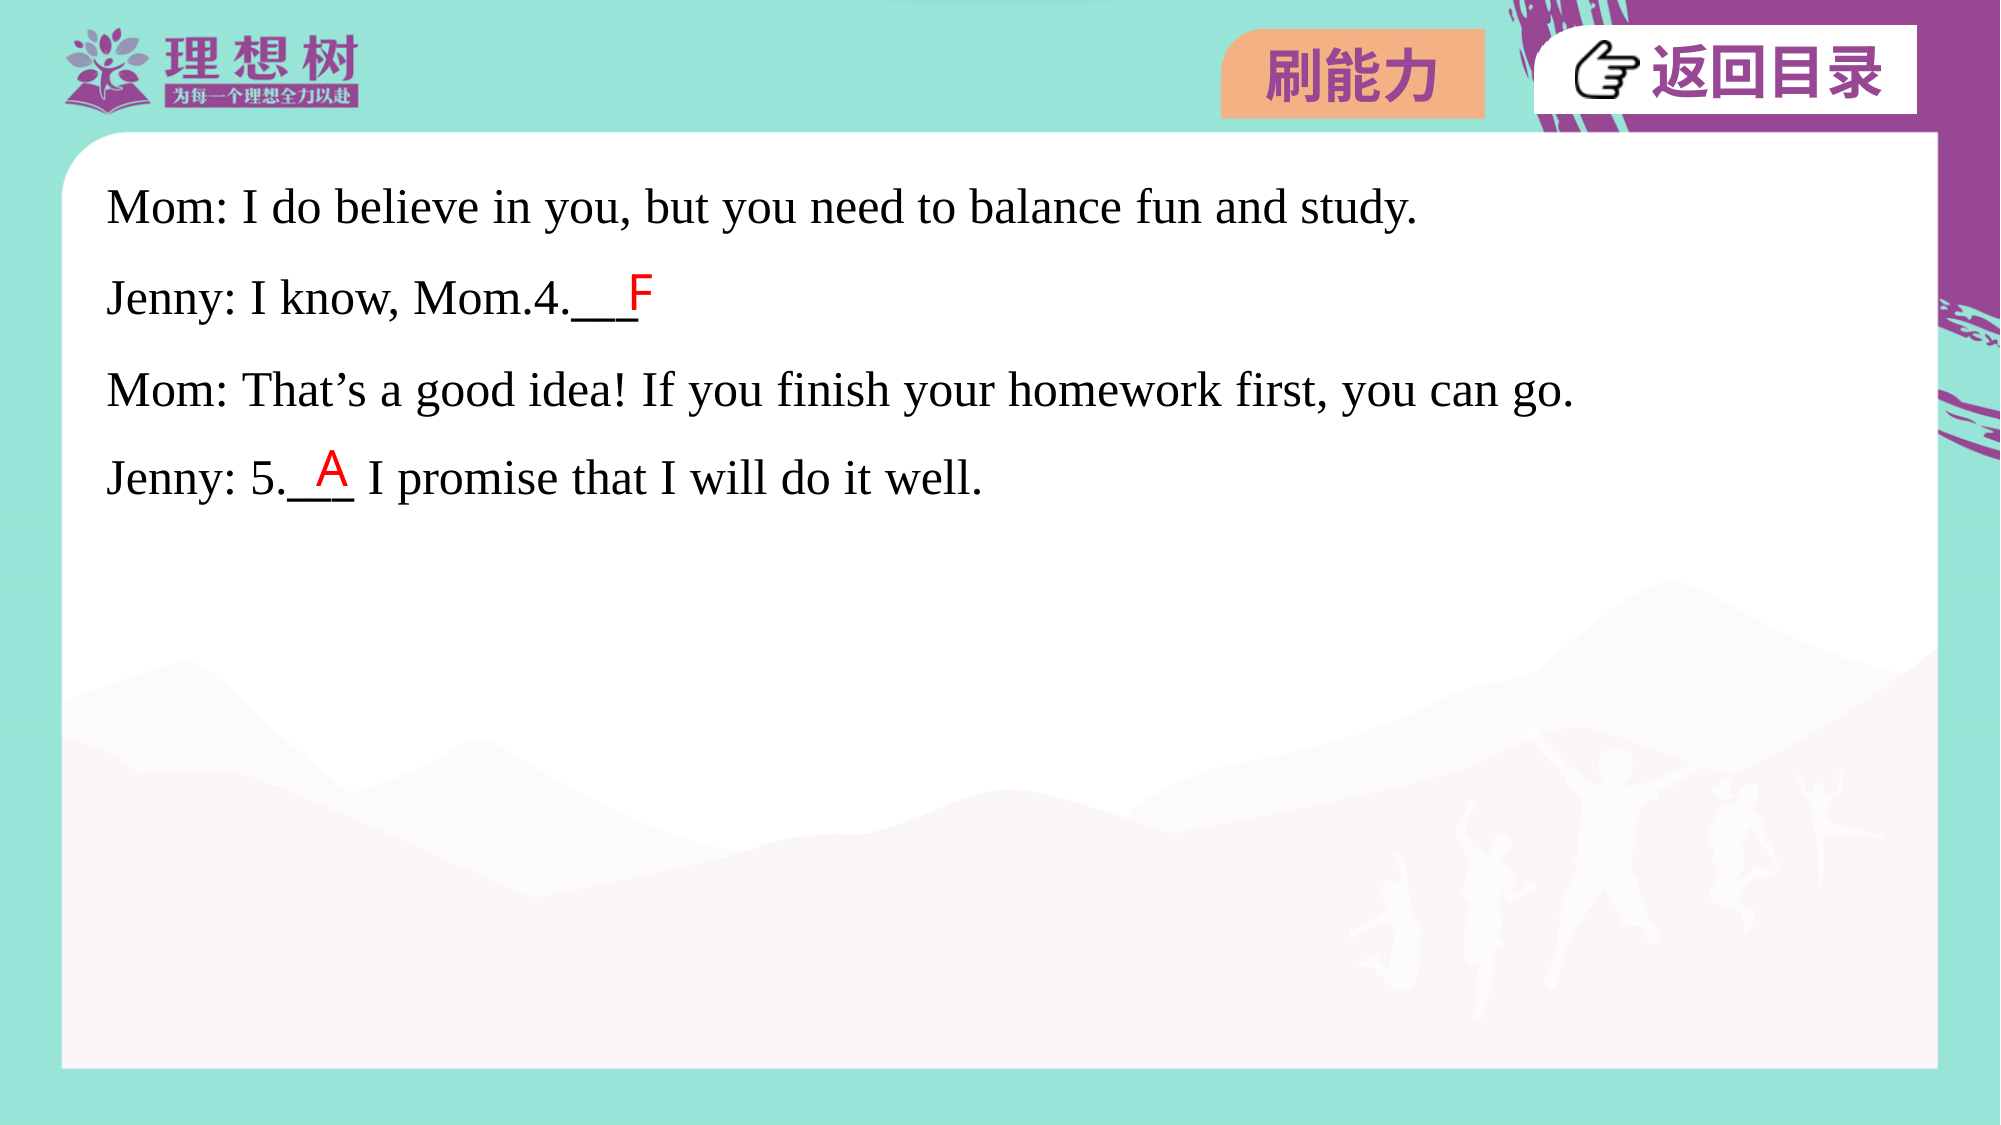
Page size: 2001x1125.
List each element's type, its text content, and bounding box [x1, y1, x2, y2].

text_box A [302, 408, 364, 487]
text_box Mom: I do believe in you, but you need to balance fun and study. Jenny: I know, Mom.4.___ Mom: That’s a good idea! If you finish your homework first, you can go. Jenny: 5.___ I promise that I will do it well.#6.1 [106, 141, 1895, 494]
text_box F [610, 228, 672, 310]
picture [0, 0, 2000, 1125]
